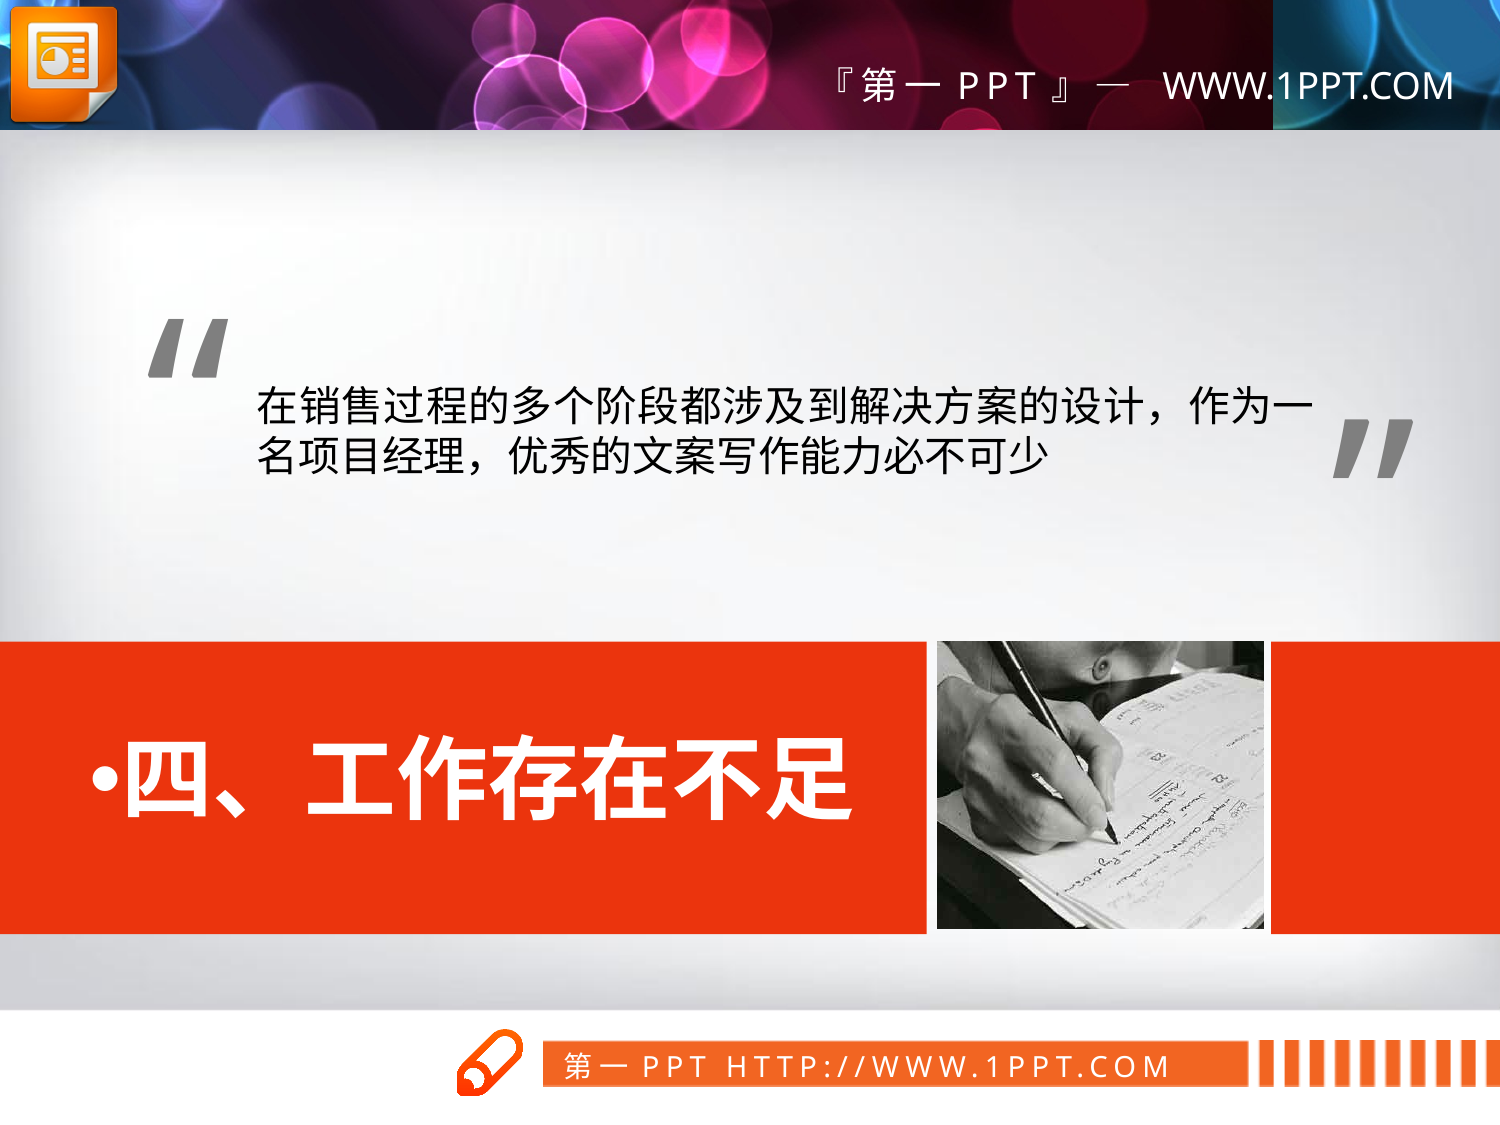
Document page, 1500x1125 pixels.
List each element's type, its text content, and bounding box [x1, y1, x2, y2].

text_box [1271, 641, 1500, 935]
text_box [0, 641, 927, 935]
picture [0, 0, 1500, 1012]
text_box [130, 243, 1432, 555]
picture [543, 1040, 1500, 1087]
text_box 四、工作存在不足 [74, 726, 871, 841]
